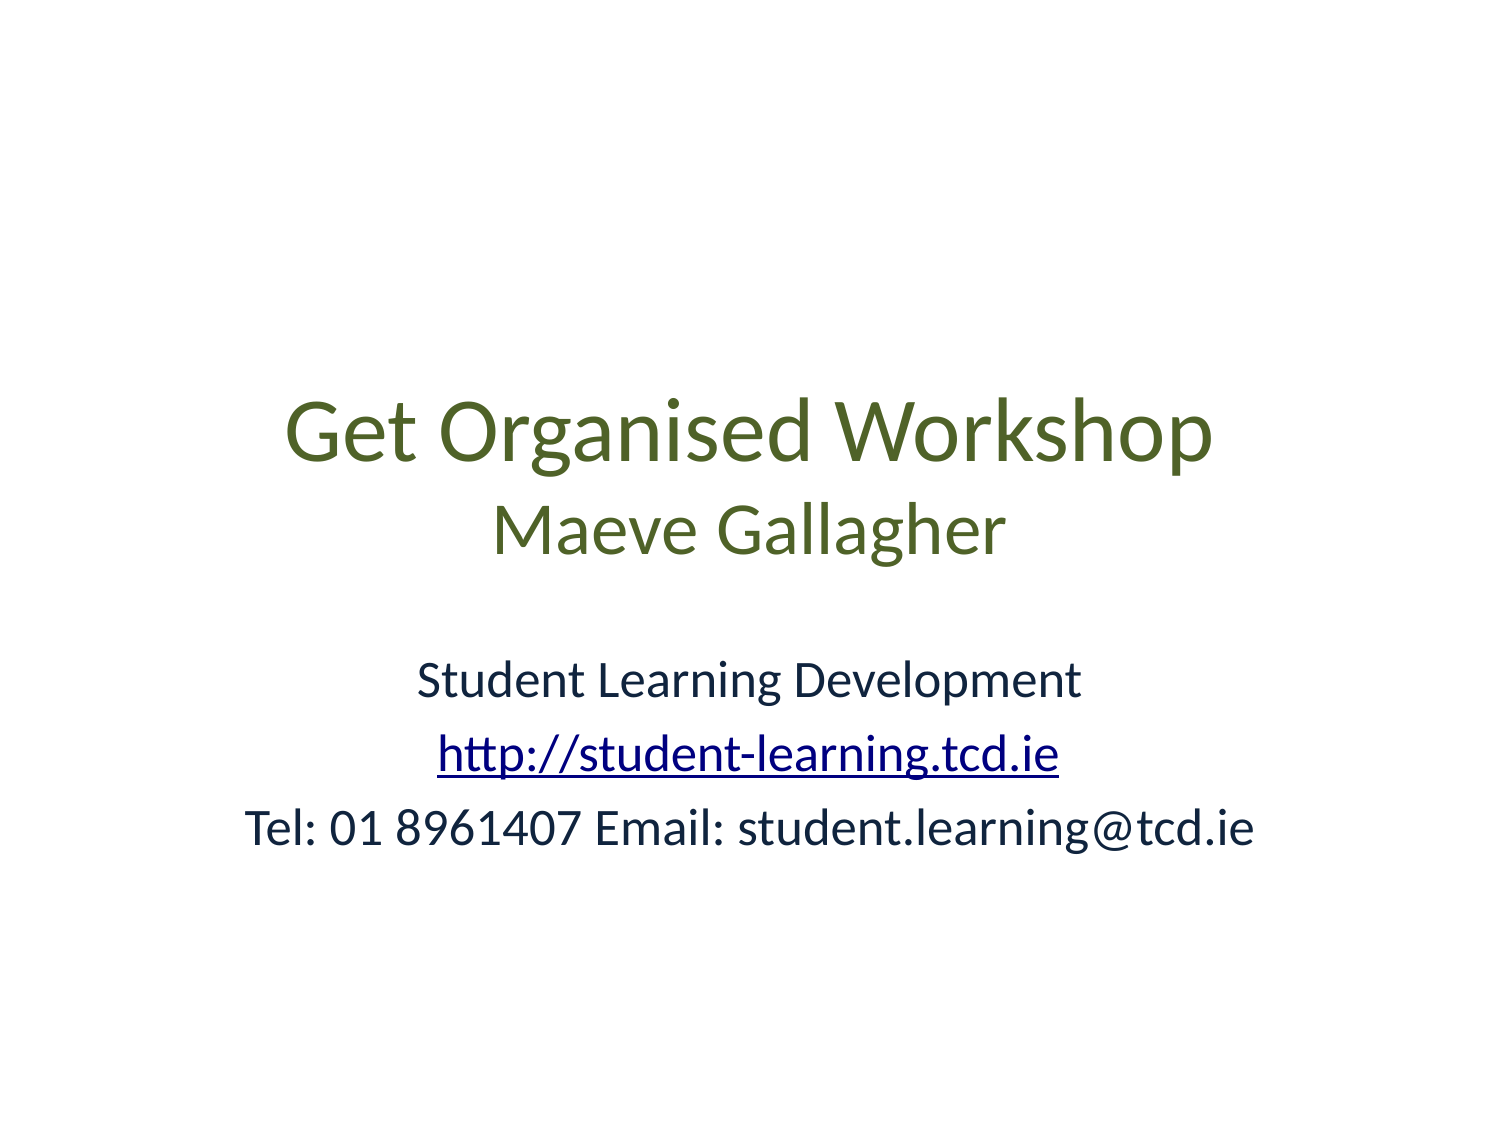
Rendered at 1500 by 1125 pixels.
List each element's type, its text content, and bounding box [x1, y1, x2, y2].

title Get Organised Workshop Maeve Gallagher [112, 349, 1388, 591]
subtitle Student Learning Development http://student-learning.tcd.ie Tel: 01 8961407 Email: student.learning@tcd.ie [224, 637, 1276, 926]
